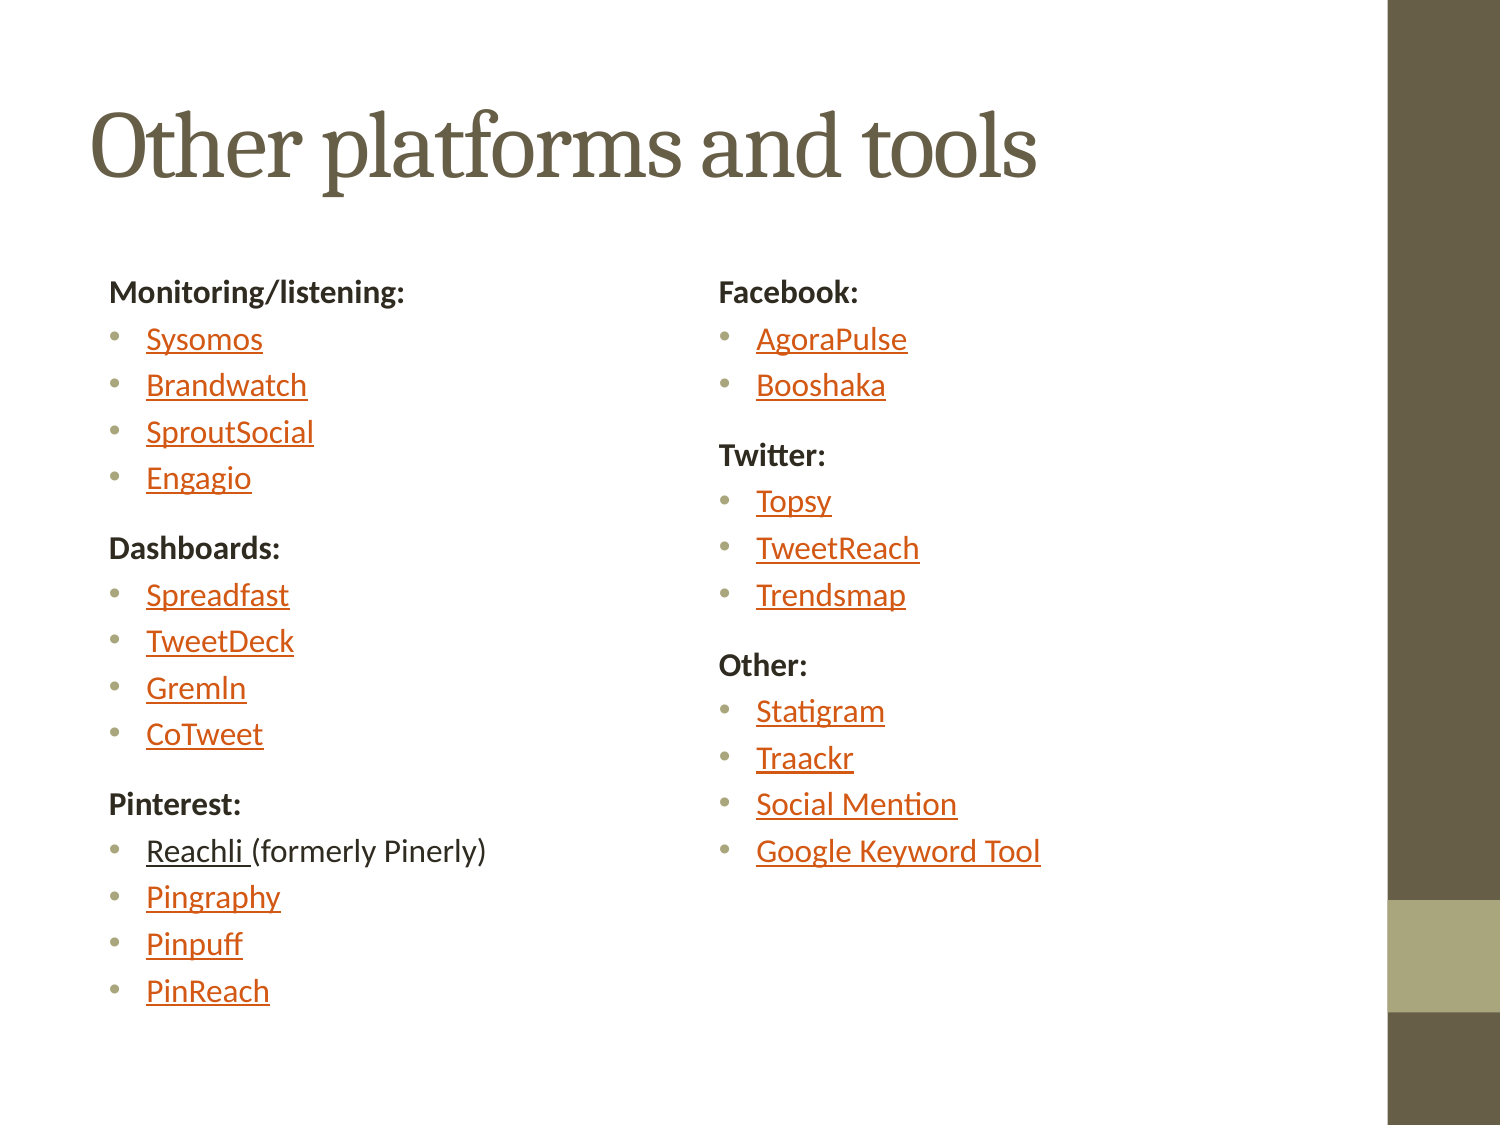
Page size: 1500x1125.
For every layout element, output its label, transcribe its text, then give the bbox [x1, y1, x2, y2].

list Monitoring/listening: Sysomos Brandwatch SproutSocial Engagio Dashboards: Spreadfast TweetDeck Gremln CoTweet Pinterest: Reachli (formerly Pinerly) Pingraphy Pinpuff PinReach Facebook: AgoraPulse Booshaka Twitter: Topsy TweetReach Trendsmap Other: Statigram Traackr Social Mention Google Keyword Tool [75, 262, 1325, 1025]
title Other platforms and tools [75, 45, 1325, 233]
